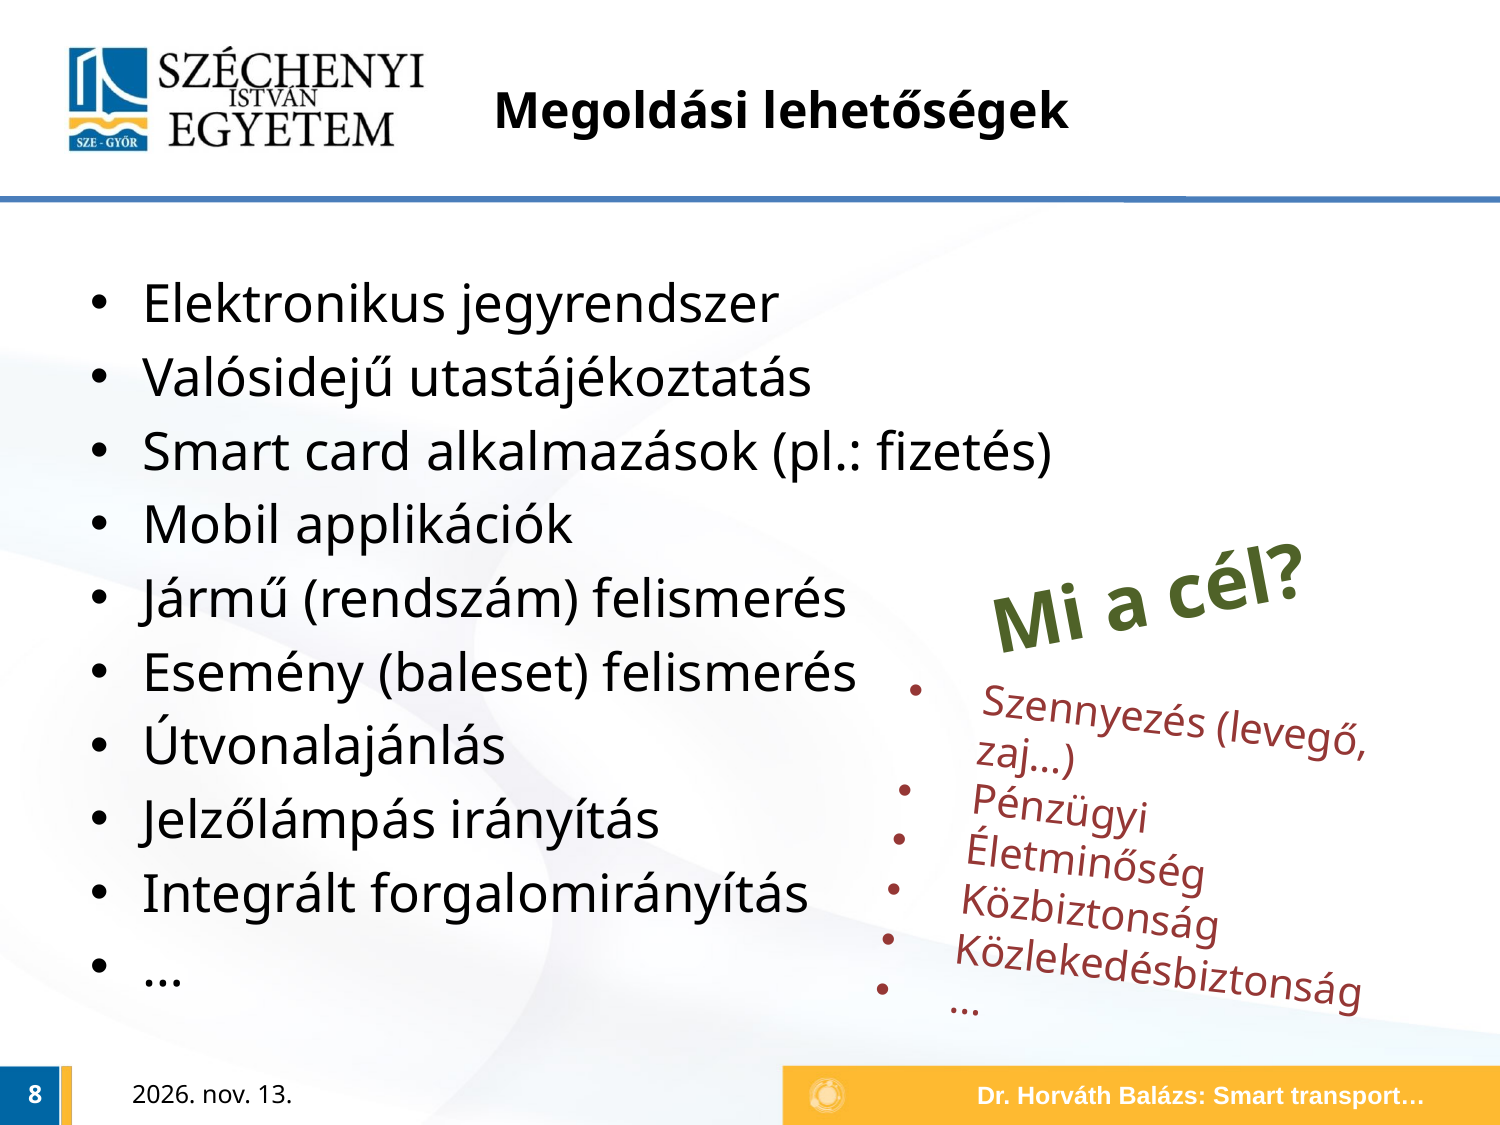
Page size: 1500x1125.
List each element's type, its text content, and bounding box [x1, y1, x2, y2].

slide_number 2014. szeptember 10. [117, 1065, 550, 1125]
slide_number 8 [0, 1065, 71, 1125]
footer Dr. Horváth Balázs: Smart transport… [878, 1065, 1442, 1125]
title Megoldási lehetőségek [478, 45, 1425, 173]
list Elektronikus jegyrendszer Valósidejű utastájékoztatás Smart card alkalmazások (pl.: fizetés) Mobil applikációk Jármű (rendszám) felismerés Esemény (baleset) felismerés Útvonalajánlás Jelzőlámpás irányítás Integrált forgalomirányítás … [75, 262, 1425, 1005]
picture [0, 203, 1500, 1125]
picture [0, 0, 1500, 196]
text_box Mi a cél? [967, 491, 1428, 670]
text_box Szennyezés (levegő, zaj…) Pénzügyi Életminőség Közbiztonság Közlekedésbiztonság … [860, 656, 1476, 1083]
